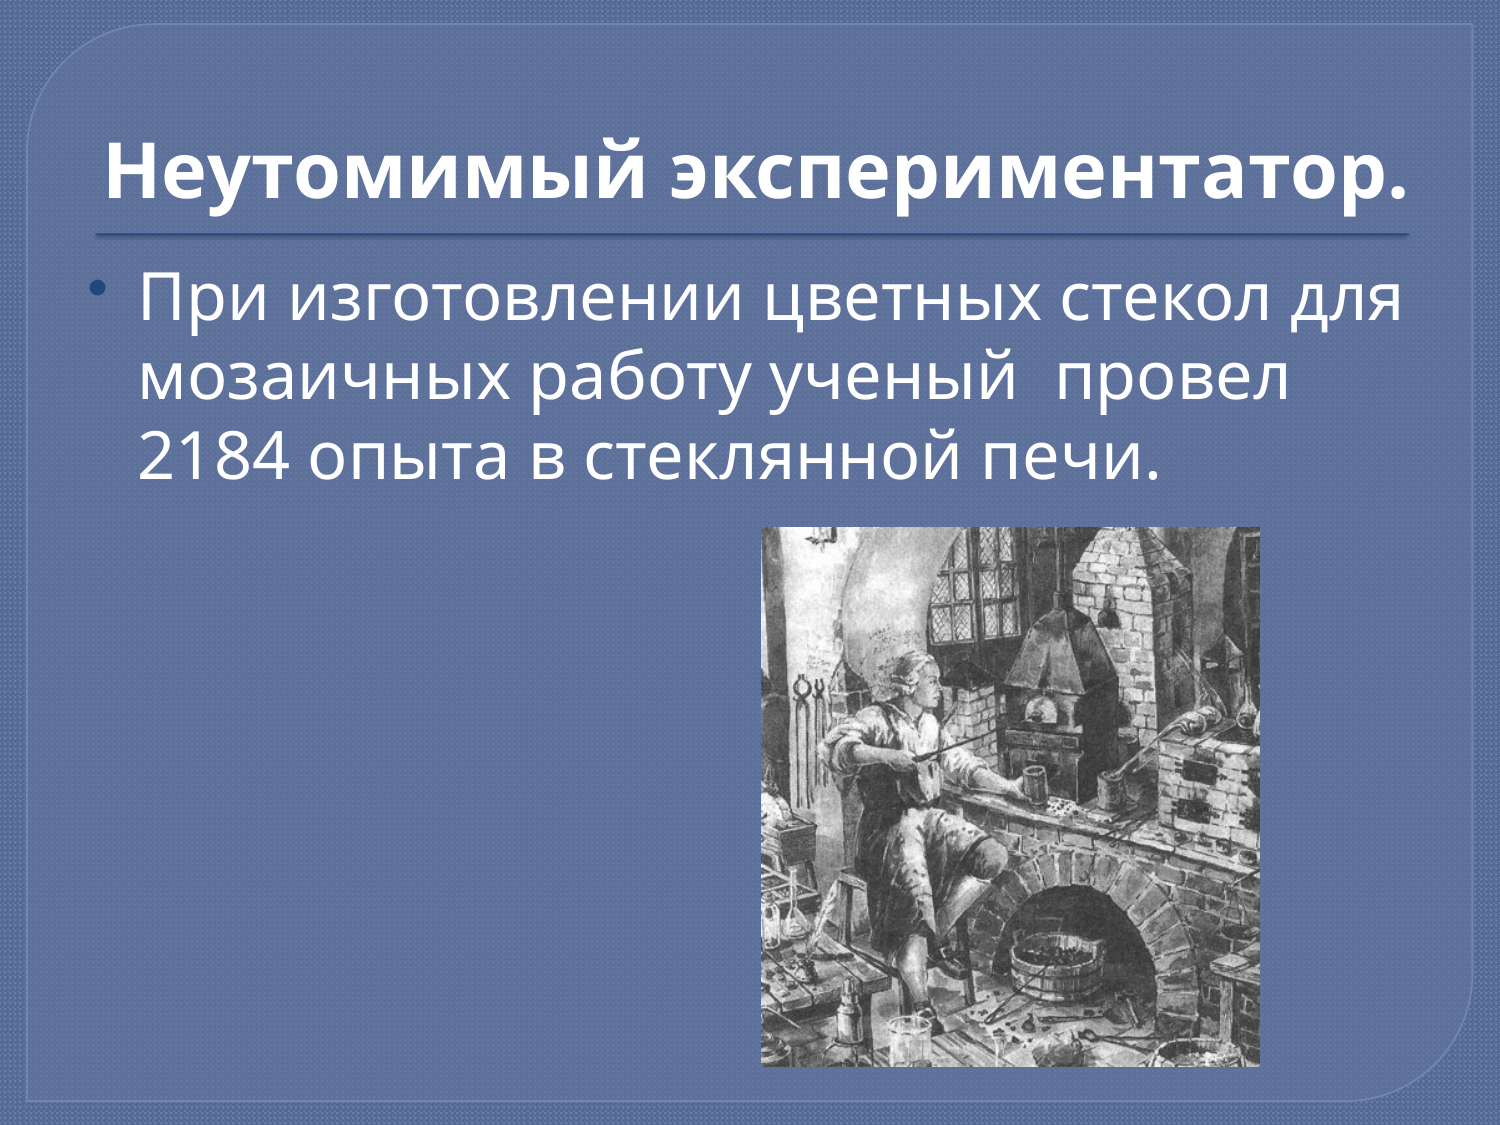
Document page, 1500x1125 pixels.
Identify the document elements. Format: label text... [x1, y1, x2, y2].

title Неутомимый экспериментатор. [75, 41, 1425, 230]
picture [761, 527, 1260, 1067]
list При изготовлении цветных стекол для мозаичных работу ученый провел 2184 опыта в стеклянной печи. [75, 246, 1425, 1013]
